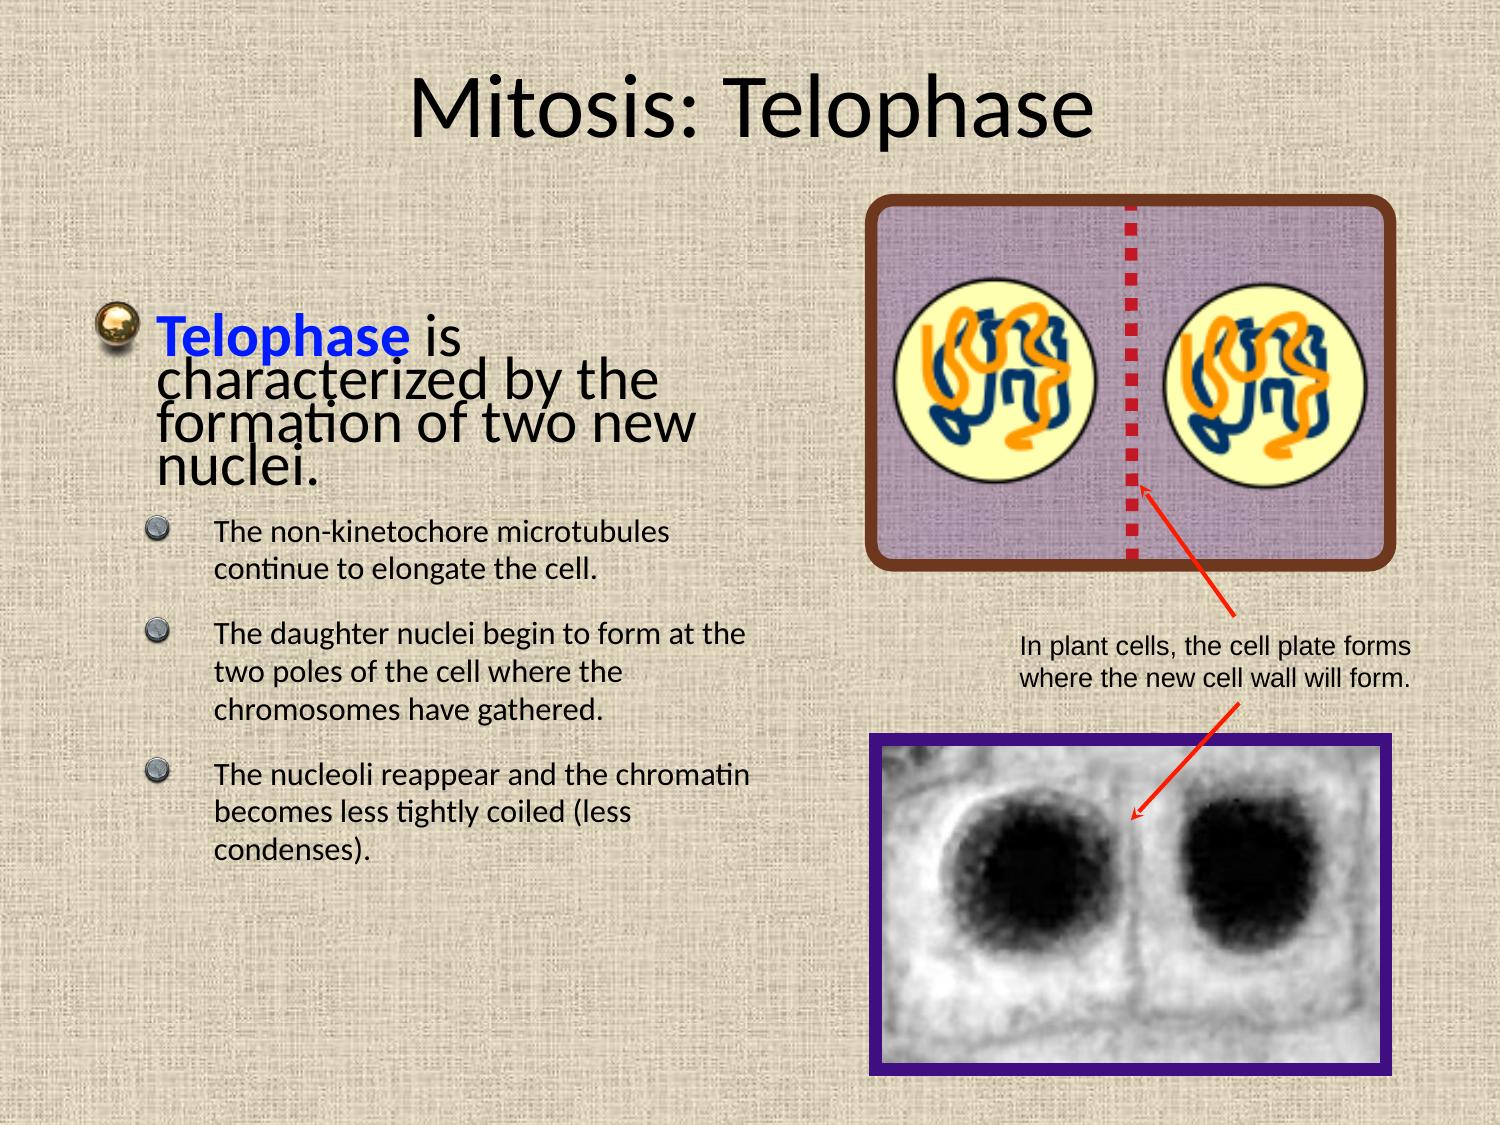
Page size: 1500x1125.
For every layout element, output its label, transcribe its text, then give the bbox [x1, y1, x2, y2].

text_box In plant cells, the cell plate forms where the new cell wall will form. [1006, 628, 1417, 689]
picture [0, 153, 1500, 1125]
list Telophase is characterized by the formation of two new nuclei. The non-kinetochore microtubules continue to elongate the cell. The daughter nuclei begin to form at the two poles of the cell where the chromosomes have gathered. The nucleoli reappear and the chromatin becomes less tightly coiled (less condenses). [79, 325, 759, 872]
title Mitosis: Telophase [0, 0, 1500, 153]
